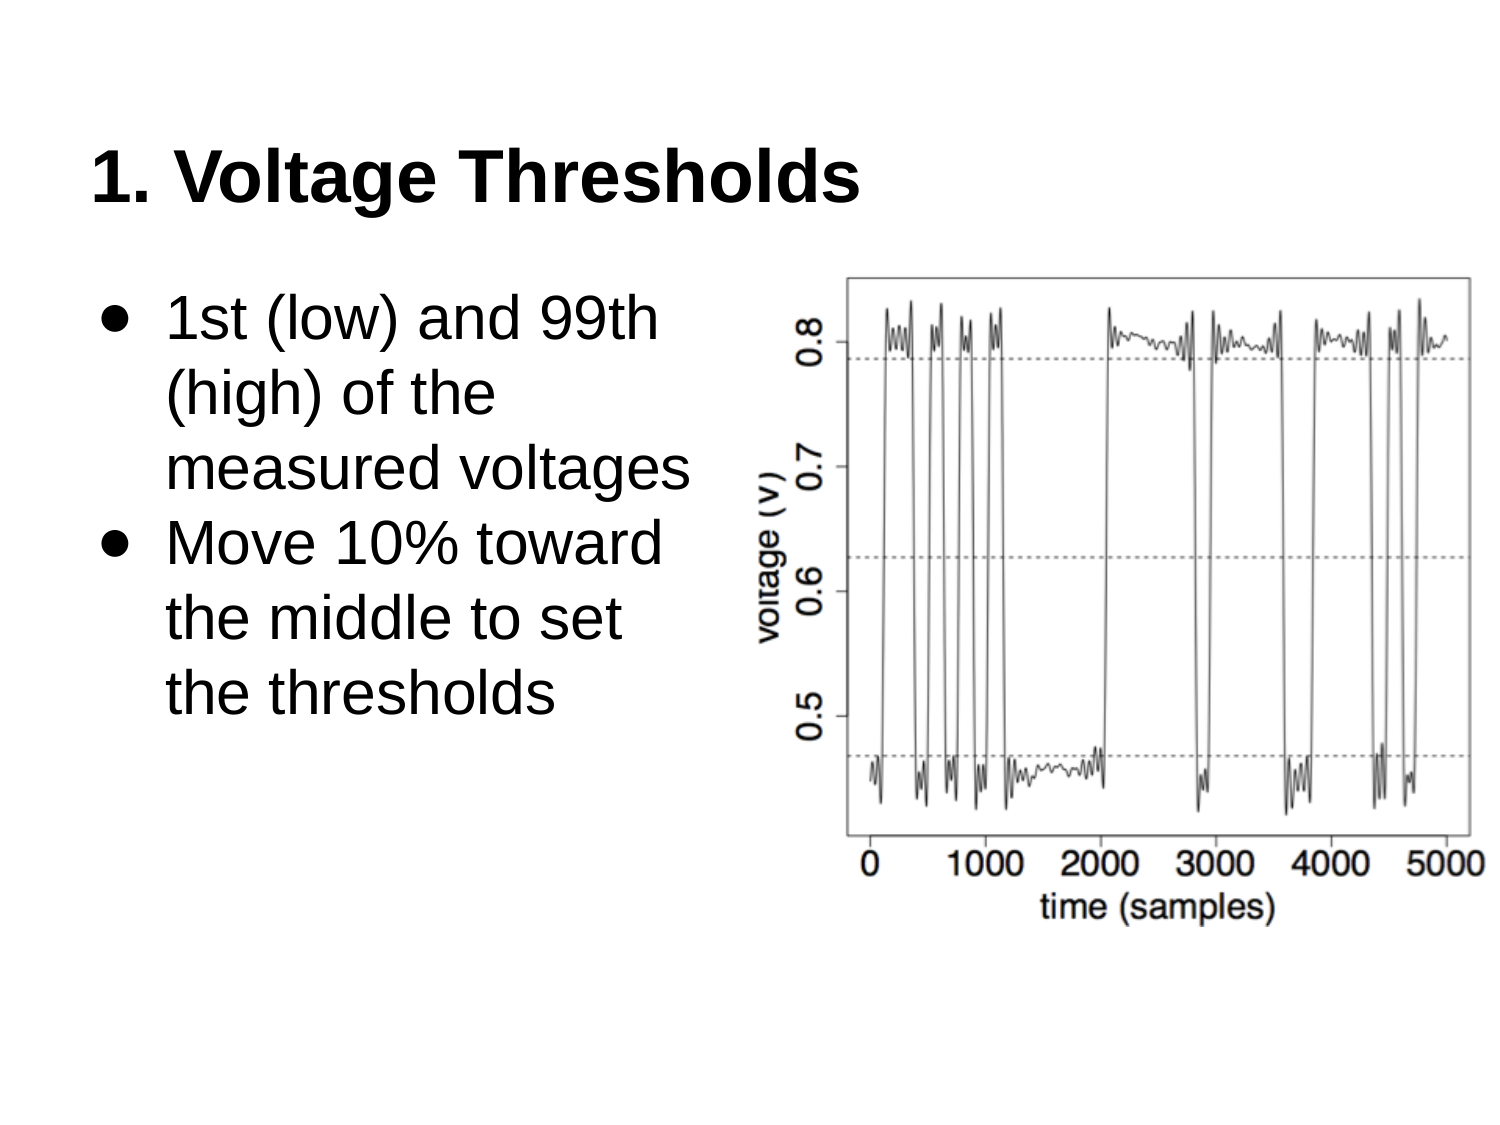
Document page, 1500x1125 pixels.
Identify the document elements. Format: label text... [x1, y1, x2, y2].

list 1st (low) and 99th (high) of the measured voltages Move 10% toward the middle to set the thresholds [75, 262, 731, 1078]
title 1. Voltage Thresholds [75, 45, 1425, 233]
picture [740, 262, 1500, 927]
